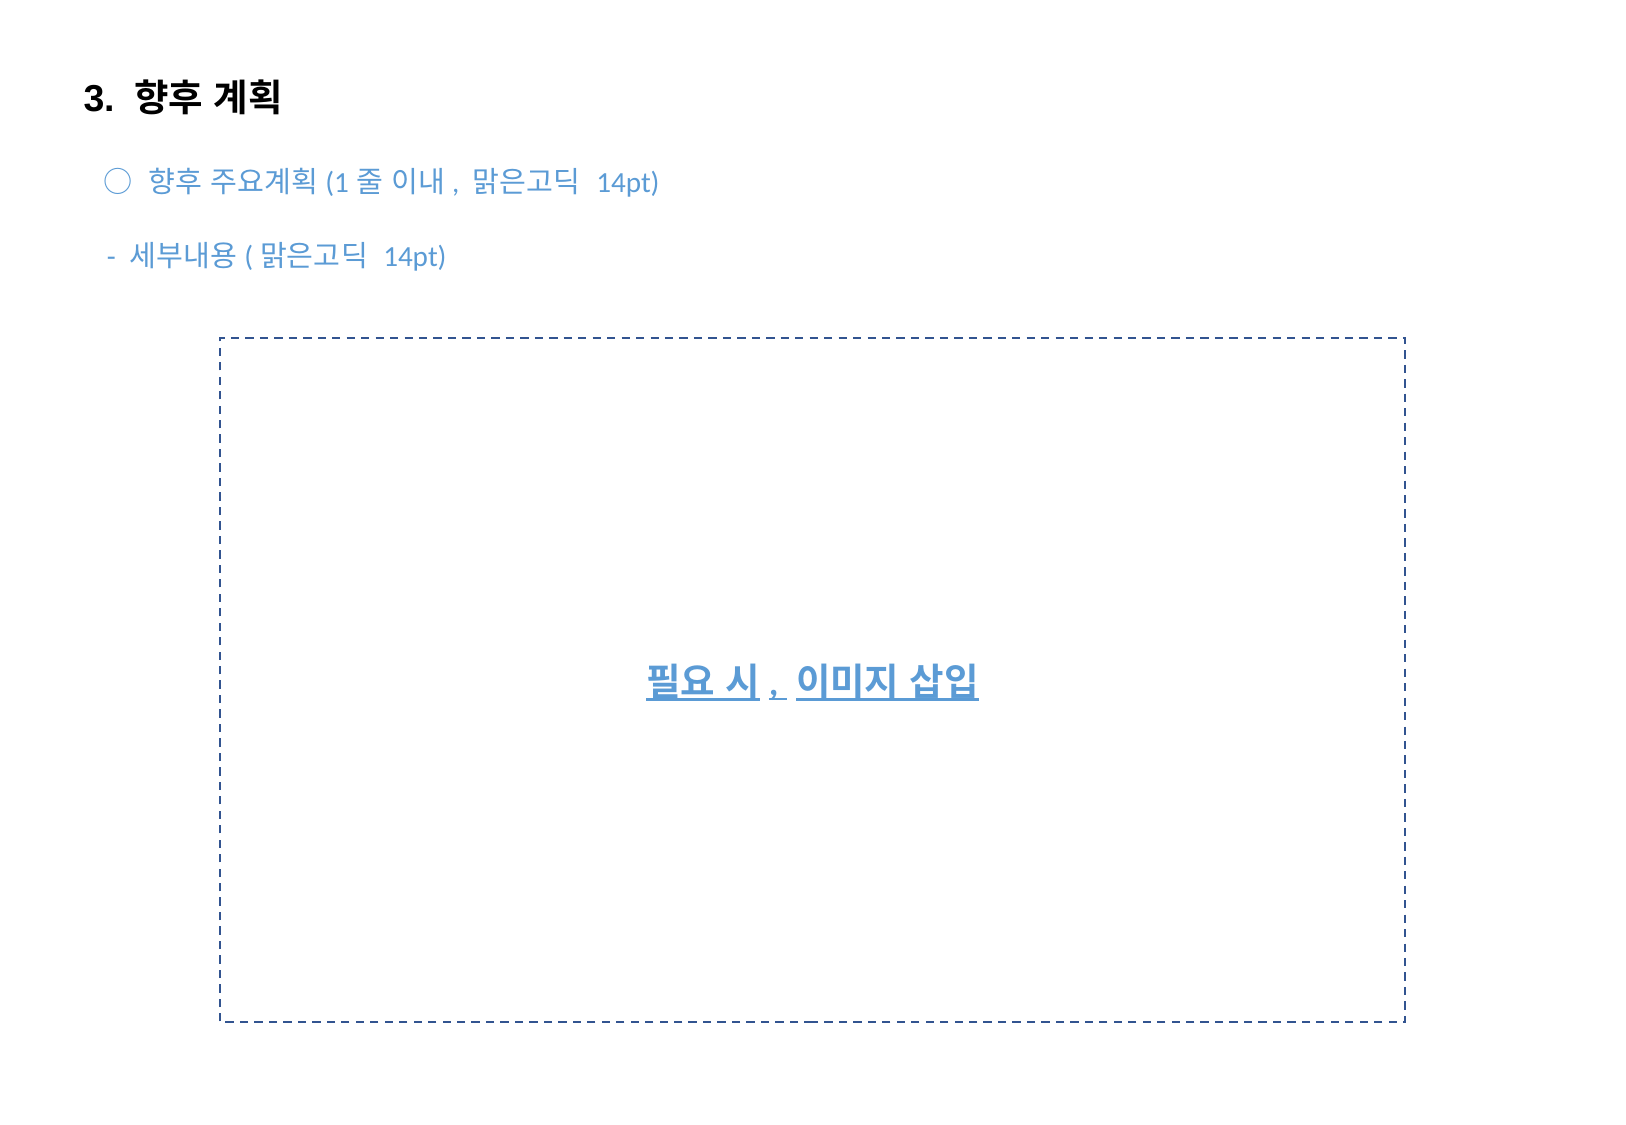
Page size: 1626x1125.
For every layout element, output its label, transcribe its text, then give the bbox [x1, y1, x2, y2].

text_box 3. 향후 계획 [68, 52, 298, 126]
text_box 필요 시, 이미지 삽입 [219, 337, 1406, 1023]
text_box ○ 향후 주요계획(1줄 이내, 맑은고딕 14pt) [89, 142, 675, 206]
text_box - 세부내용(맑은고딕 14pt) [92, 216, 462, 280]
